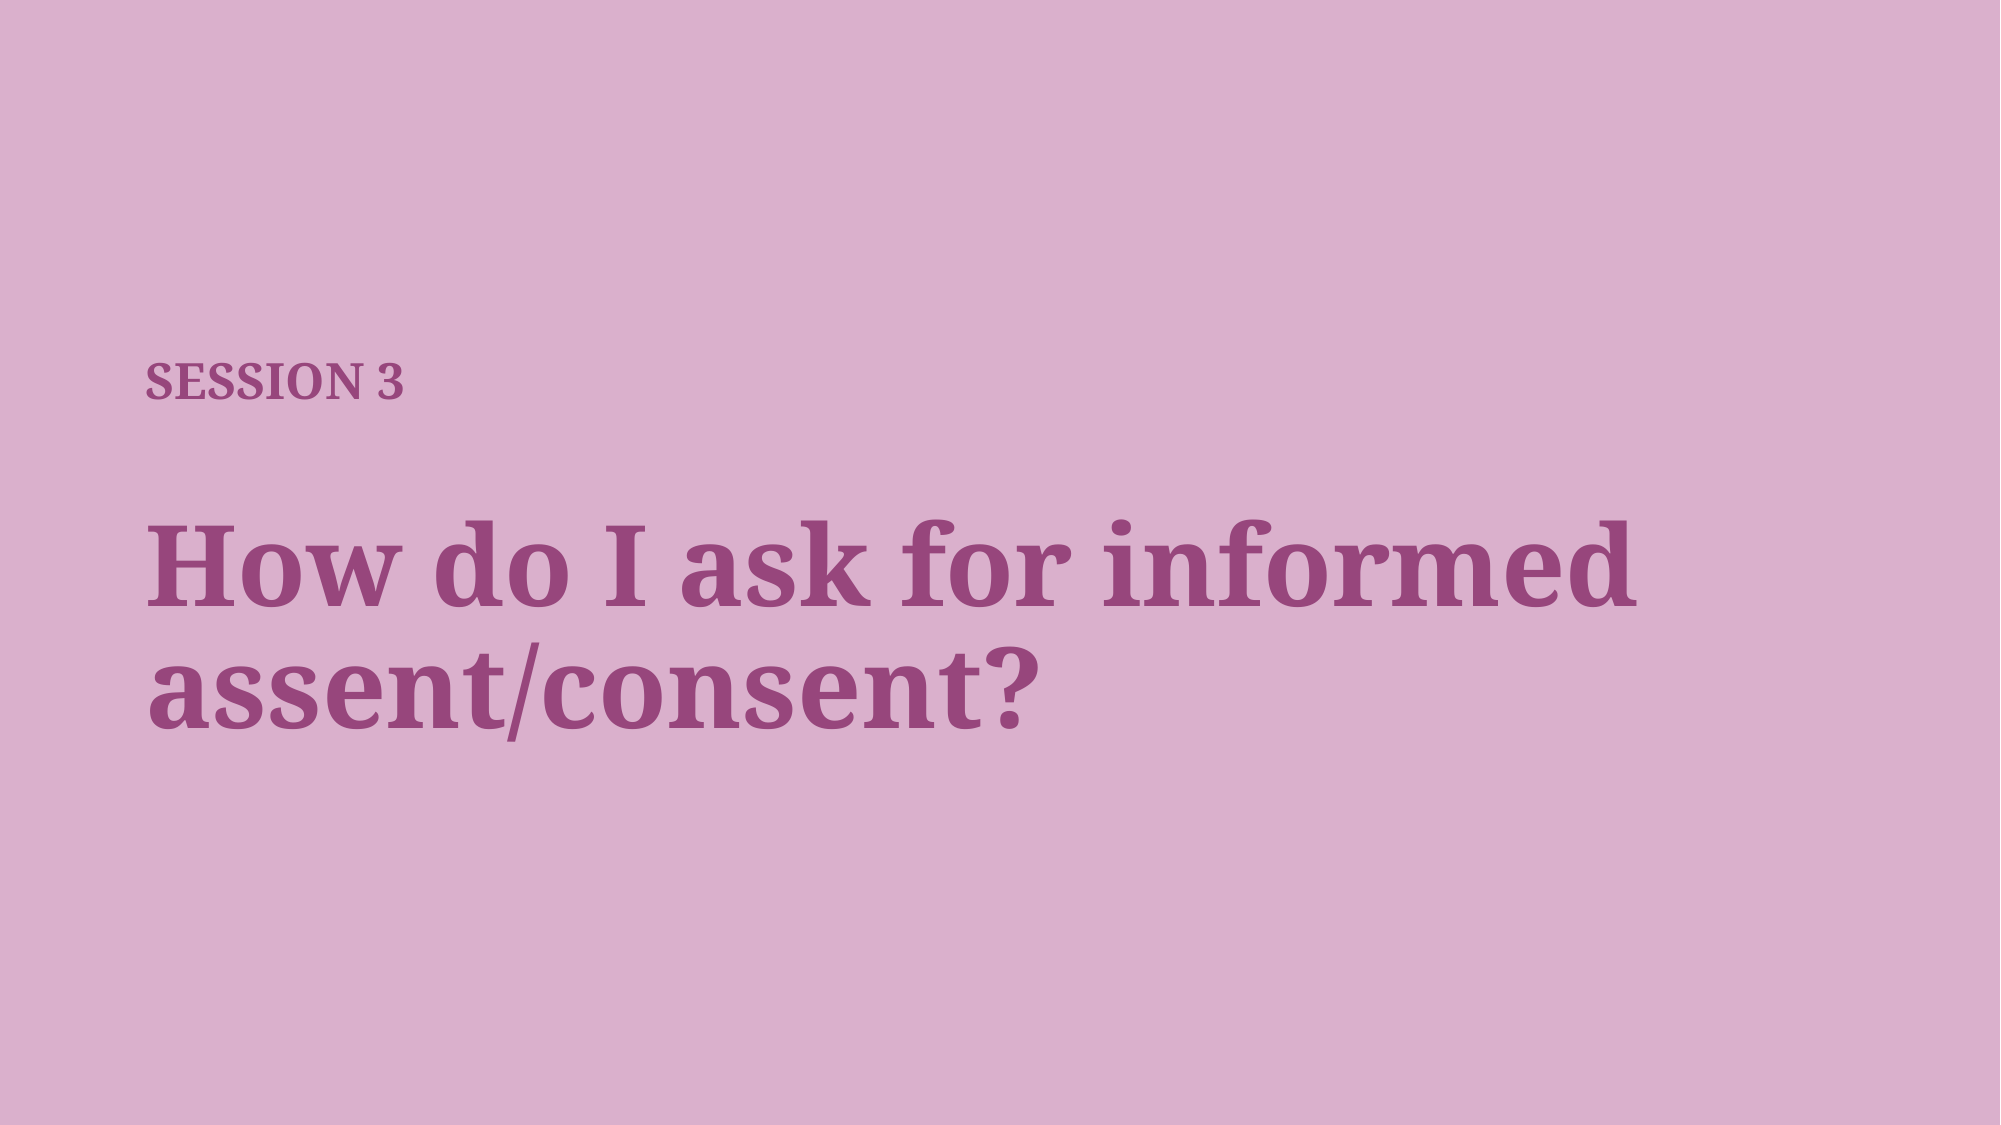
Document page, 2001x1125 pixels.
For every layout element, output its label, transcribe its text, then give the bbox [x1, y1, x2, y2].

text_box SESSION 3 How do I ask for informed assent/consent? [130, 508, 1792, 601]
